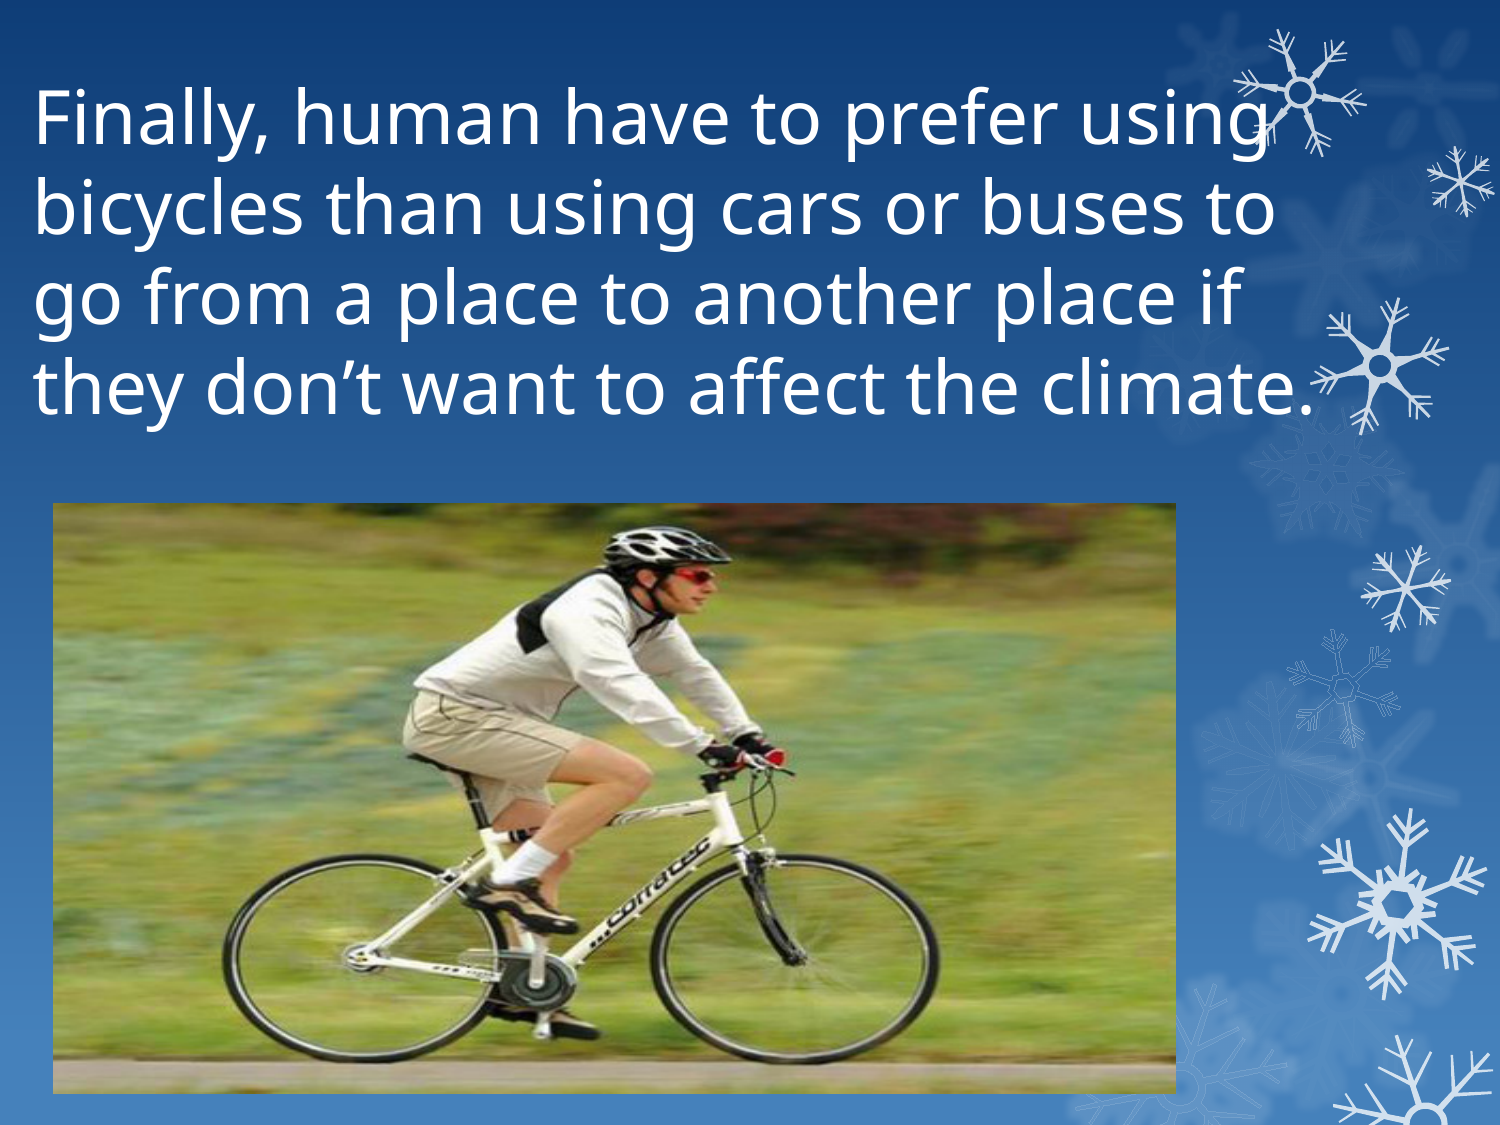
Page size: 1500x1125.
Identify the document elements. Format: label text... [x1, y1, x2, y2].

title Finally, human have to prefer using bicycles than using cars or buses to go from a place to another place if they don’t want to affect the climate. [17, 19, 1335, 480]
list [52, 502, 1176, 1094]
